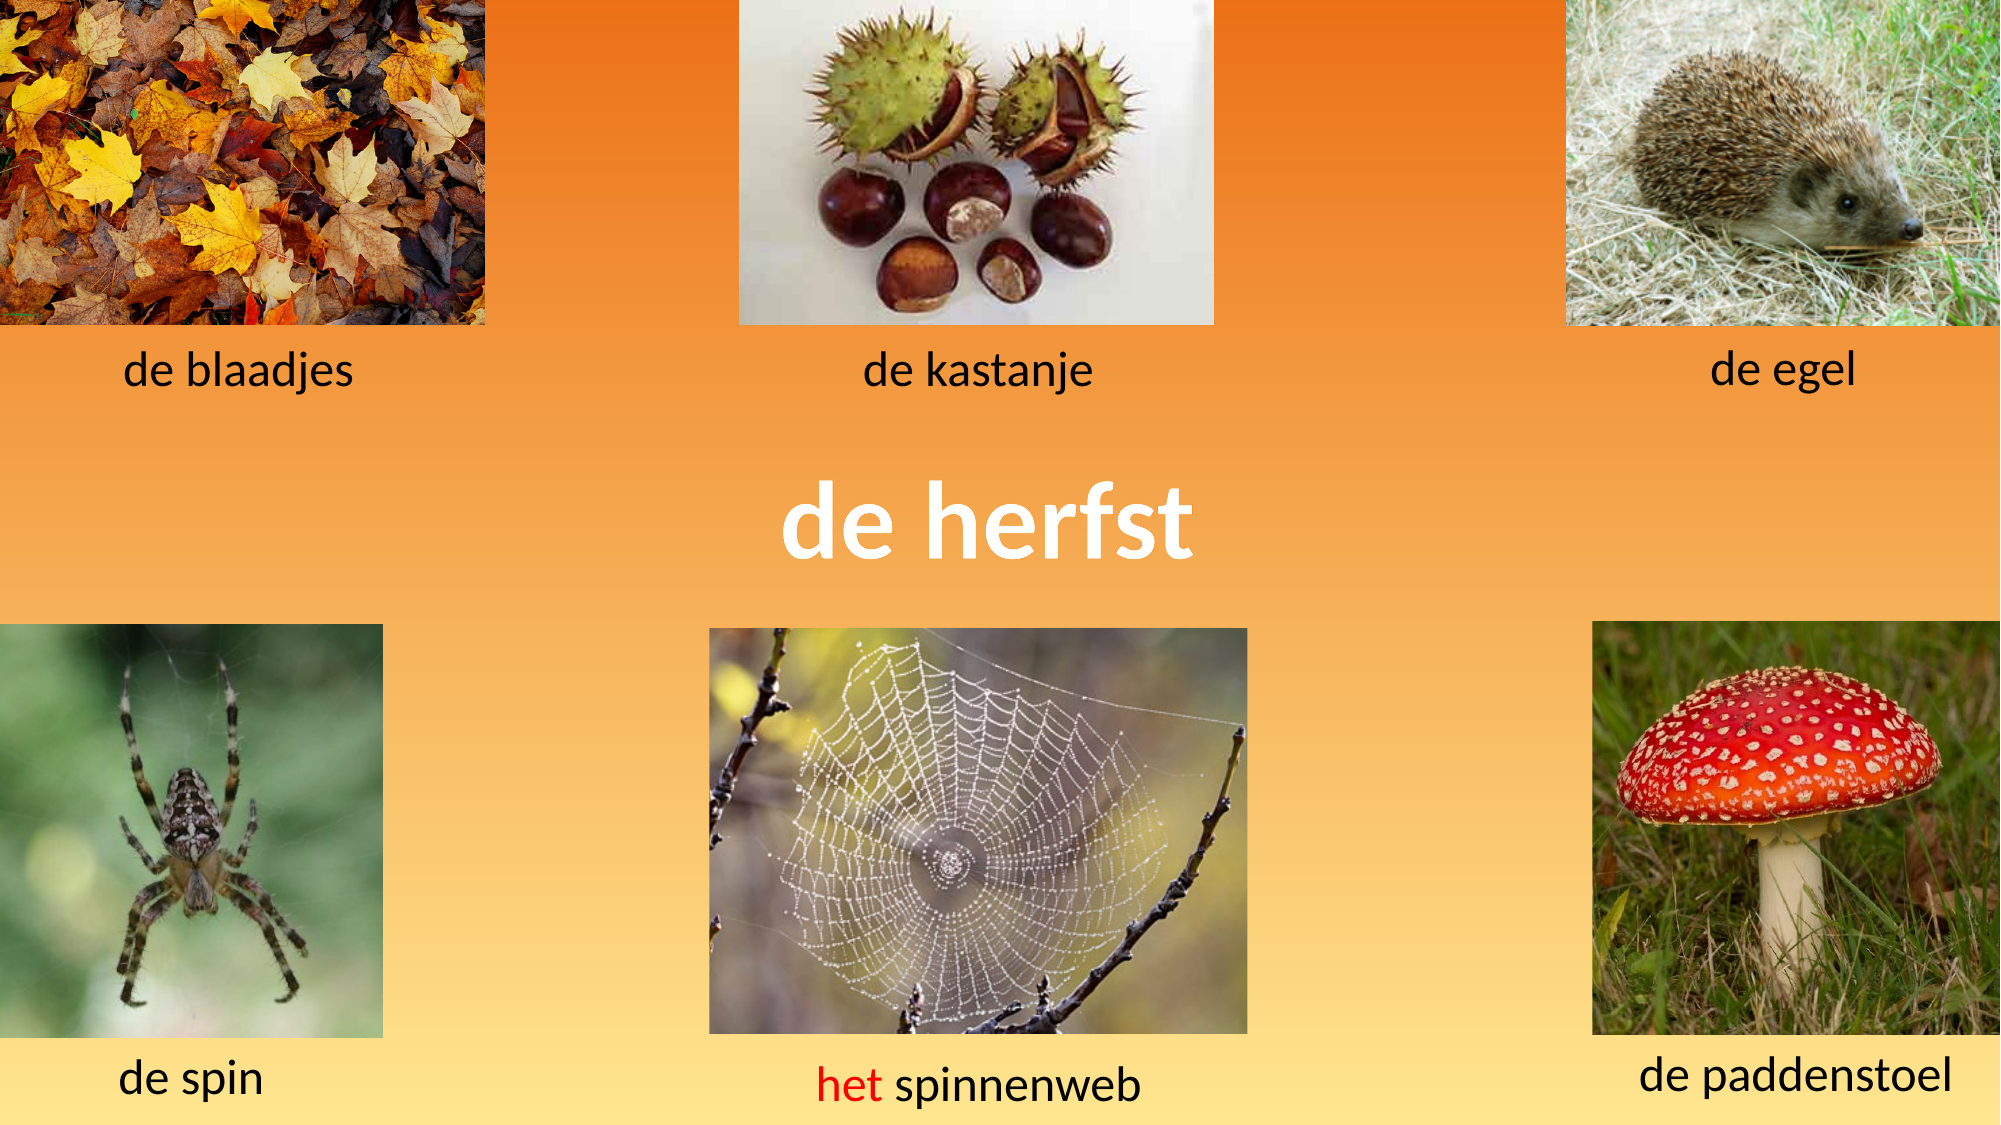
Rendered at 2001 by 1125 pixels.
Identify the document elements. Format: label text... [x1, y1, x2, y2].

picture [1592, 621, 2000, 1035]
text_box het spinnenweb [709, 1044, 1248, 1120]
text_box de egel [1566, 327, 2000, 403]
picture [1566, 0, 2000, 326]
text_box de blaadjes [0, 329, 485, 405]
text_box de herfst [382, 438, 1593, 589]
picture [0, 0, 485, 325]
picture [709, 624, 1248, 1038]
text_box de spin [0, 1038, 383, 1113]
text_box de kastanje [741, 329, 1216, 405]
picture [0, 624, 383, 1038]
picture [739, 0, 1214, 325]
text_box de paddenstoel [1592, 1035, 2000, 1110]
